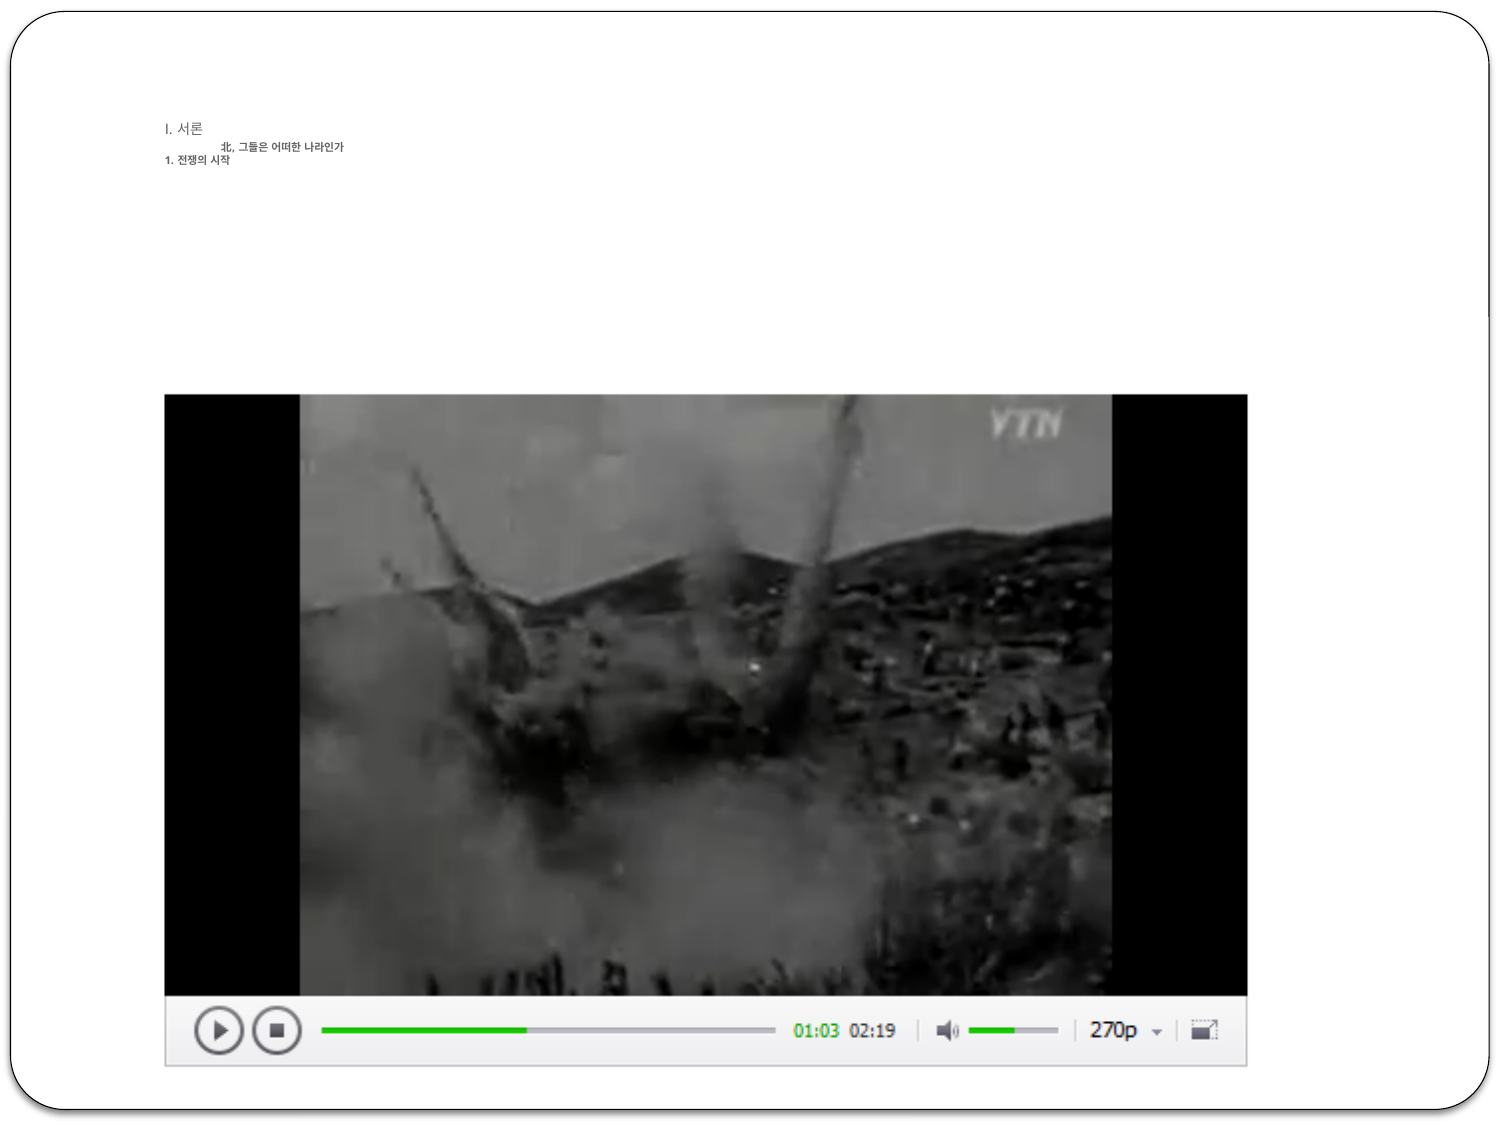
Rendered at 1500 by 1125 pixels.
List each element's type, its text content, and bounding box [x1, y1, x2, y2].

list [159, 385, 1259, 1083]
title Ⅰ. 서론 北, 그들은 어떠한 나라인가 1. 전쟁의 시작 [150, 45, 1425, 233]
